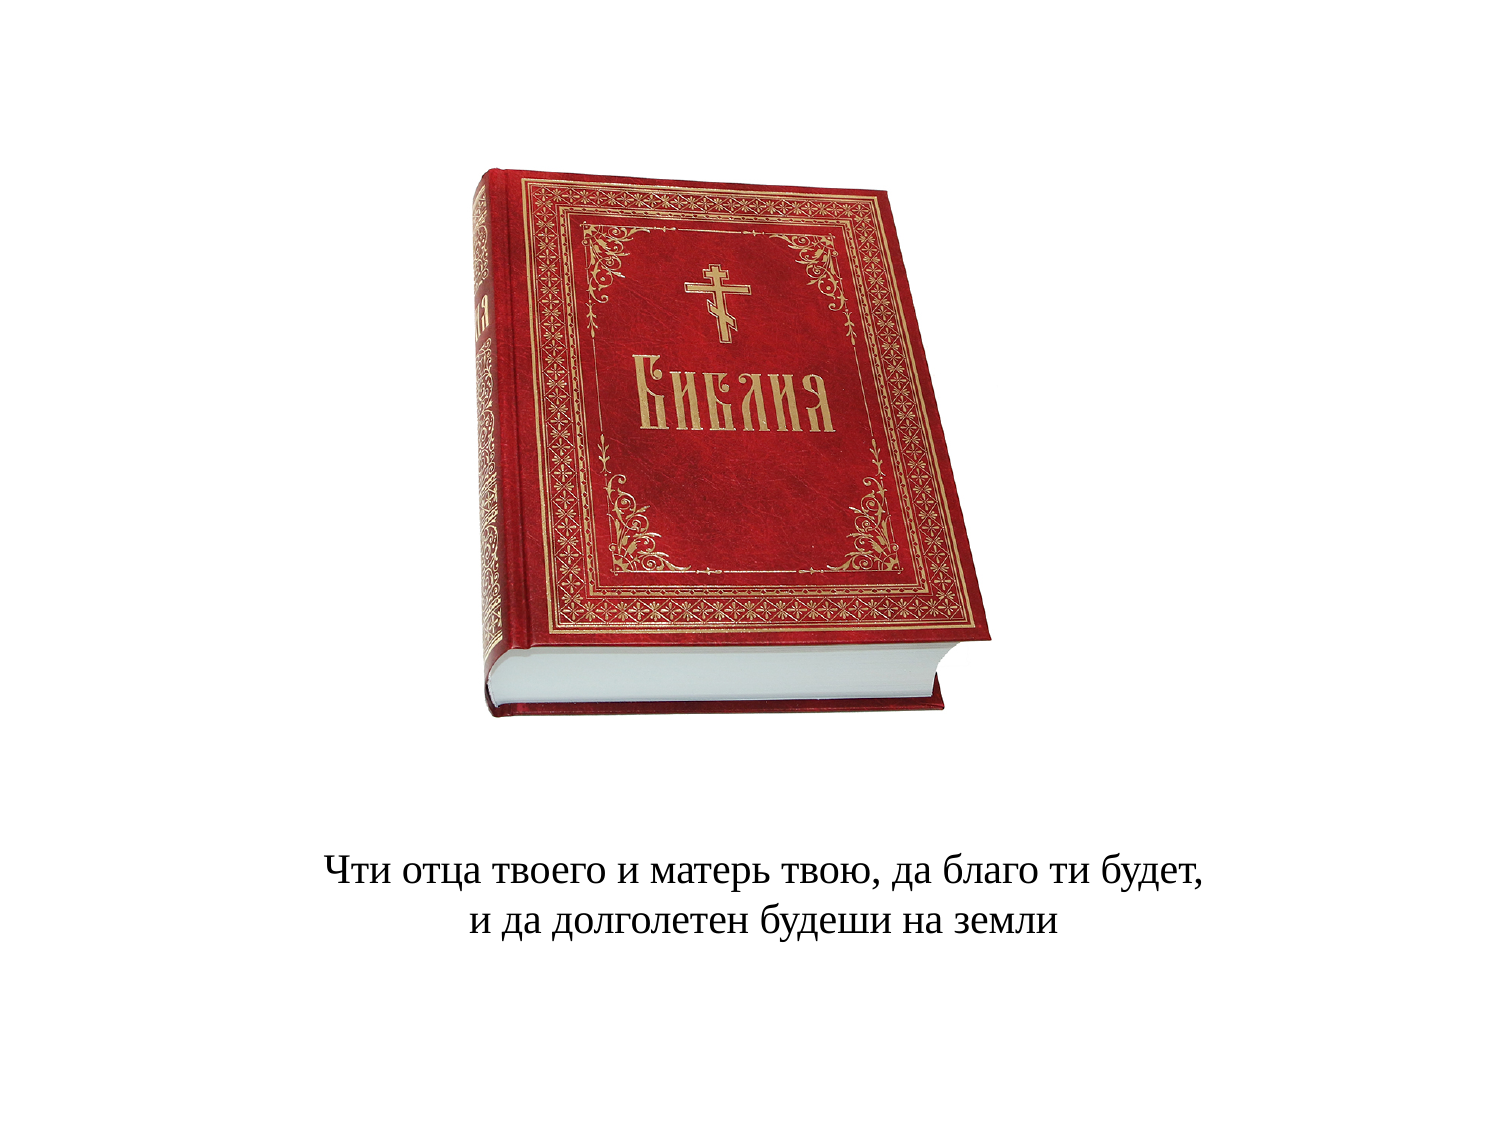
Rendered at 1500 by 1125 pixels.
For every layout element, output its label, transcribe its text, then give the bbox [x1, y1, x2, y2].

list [466, 160, 999, 723]
title Чти отца твоего и матерь твою, да благо ти будет, и да долголетен будеши на земли [88, 834, 1439, 1022]
